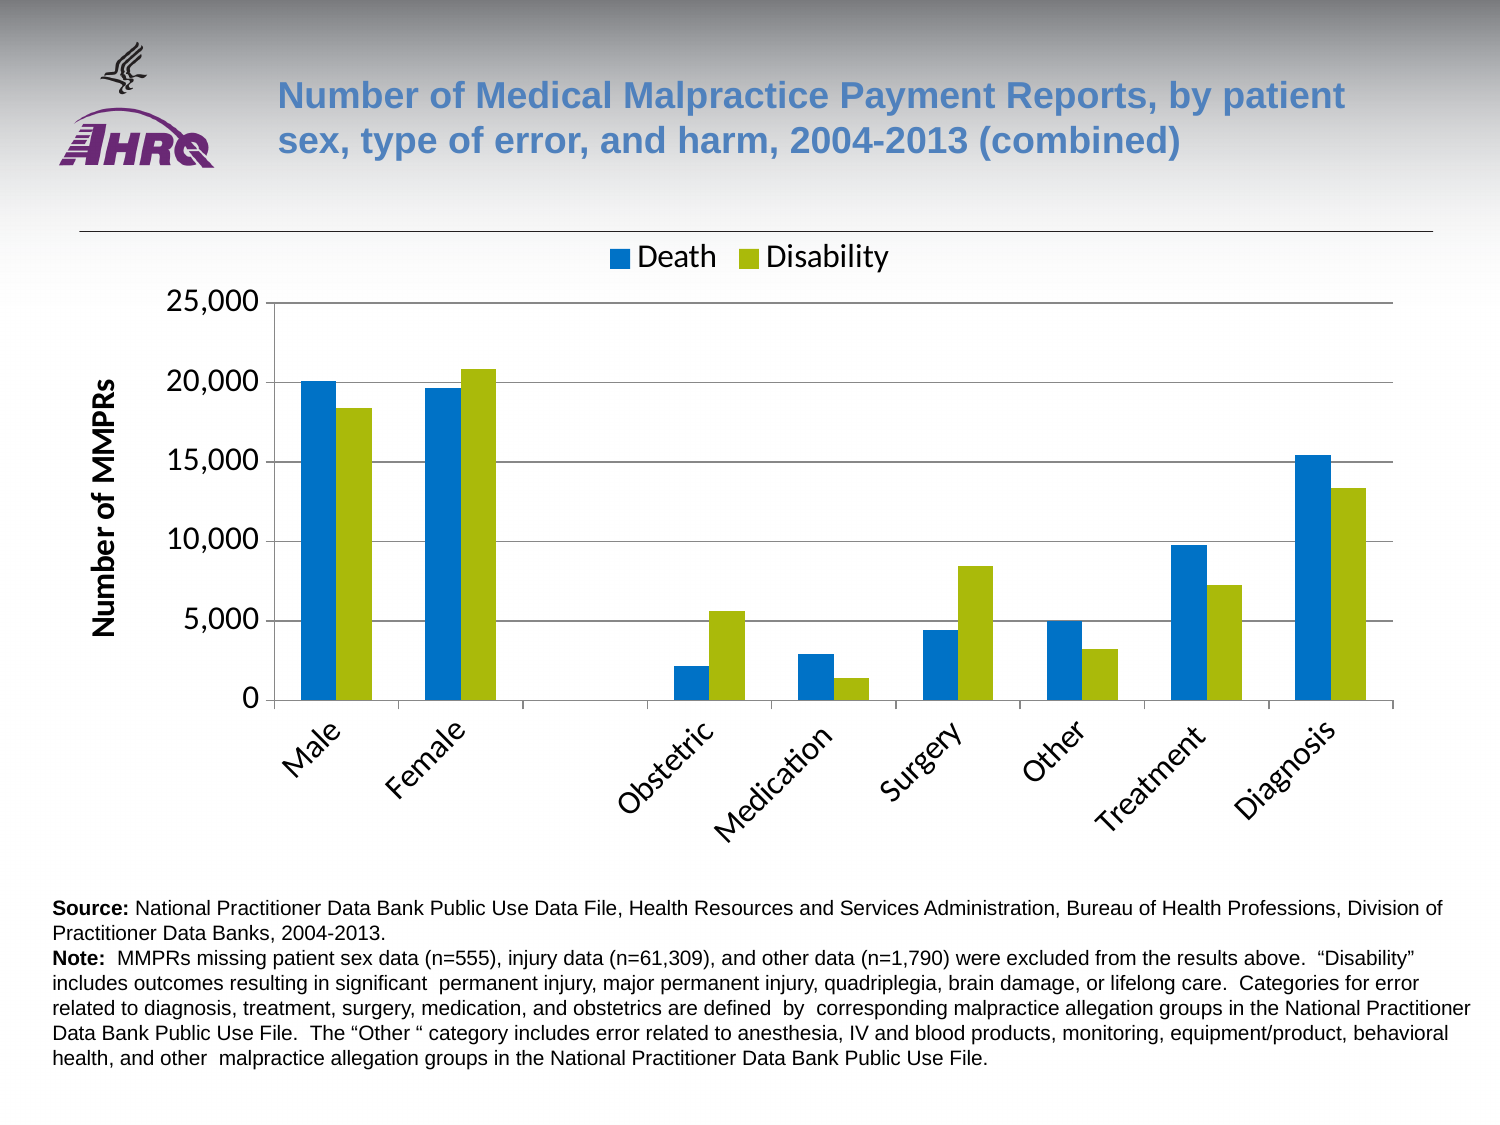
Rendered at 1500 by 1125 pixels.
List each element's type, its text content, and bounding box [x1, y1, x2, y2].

text_box Source: National Practitioner Data Bank Public Use Data File, Health Resources and Services Administration, Bureau of Health Professions, Division of Practitioner Data Banks, 2004-2013. Note: MMPRs missing patient sex data (n=555), injury data (n=61,309), and other data (n=1,790) were excluded from the results above. “Disability” includes outcomes resulting in significant permanent injury, major permanent injury, quadriplegia, brain damage, or lifelong care. Categories for error related to diagnosis, treatment, surgery, medication, and obstetrics are defined by corresponding malpractice allegation groups in the National Practitioner Data Bank Public Use File. The “Other “ category includes error related to anesthesia, IV and blood products, monitoring, equipment/product, behavioral health, and other malpractice allegation groups in the National Practitioner Data Bank Public Use File. [37, 887, 1500, 1125]
title Number of Medical Malpractice Payment Reports, by patient sex, type of error, and harm, 2004-2013 (combined) [262, 45, 1425, 188]
chart [74, 224, 1426, 876]
picture [0, 0, 1500, 1125]
